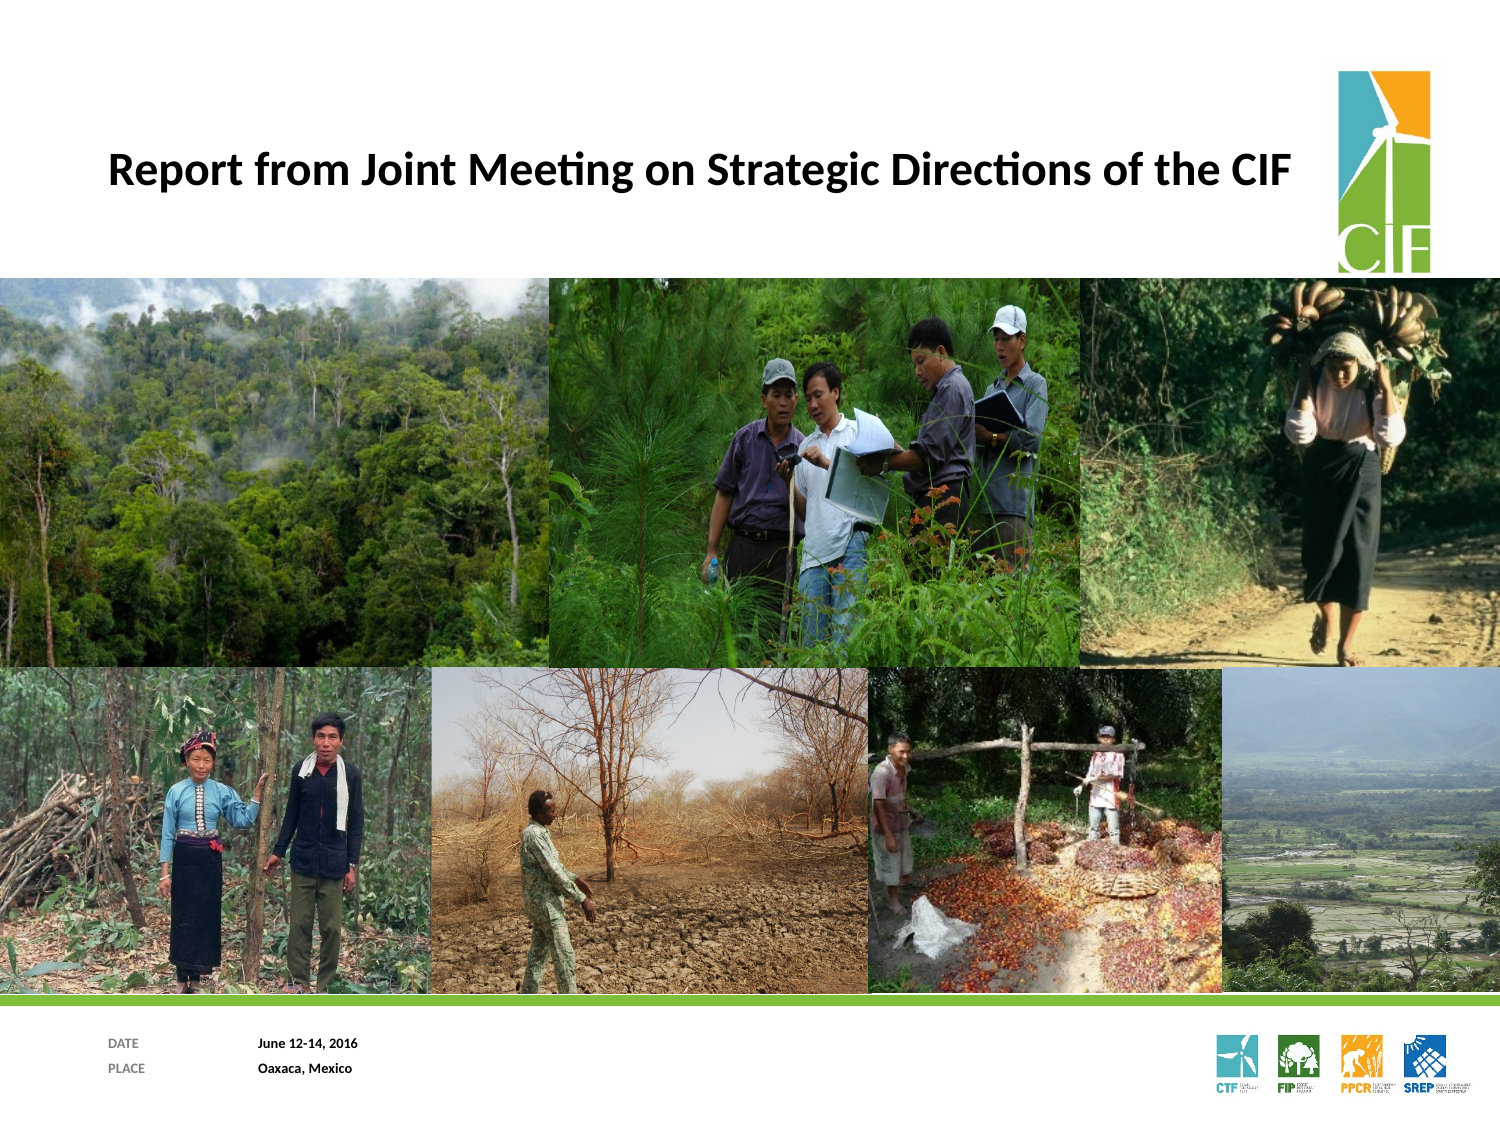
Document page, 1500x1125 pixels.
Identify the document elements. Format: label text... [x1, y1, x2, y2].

picture [1269, 995, 1500, 1006]
title Report from Joint Meeting on Strategic Directions of the CIF [93, 99, 1425, 233]
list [867, 666, 1218, 994]
text_box DATE June 12-14, 2016 PLACE Oaxaca, Mexico [93, 1000, 1269, 1125]
picture [0, 995, 93, 1006]
picture [0, 58, 1500, 994]
picture [1269, 1031, 1475, 1098]
